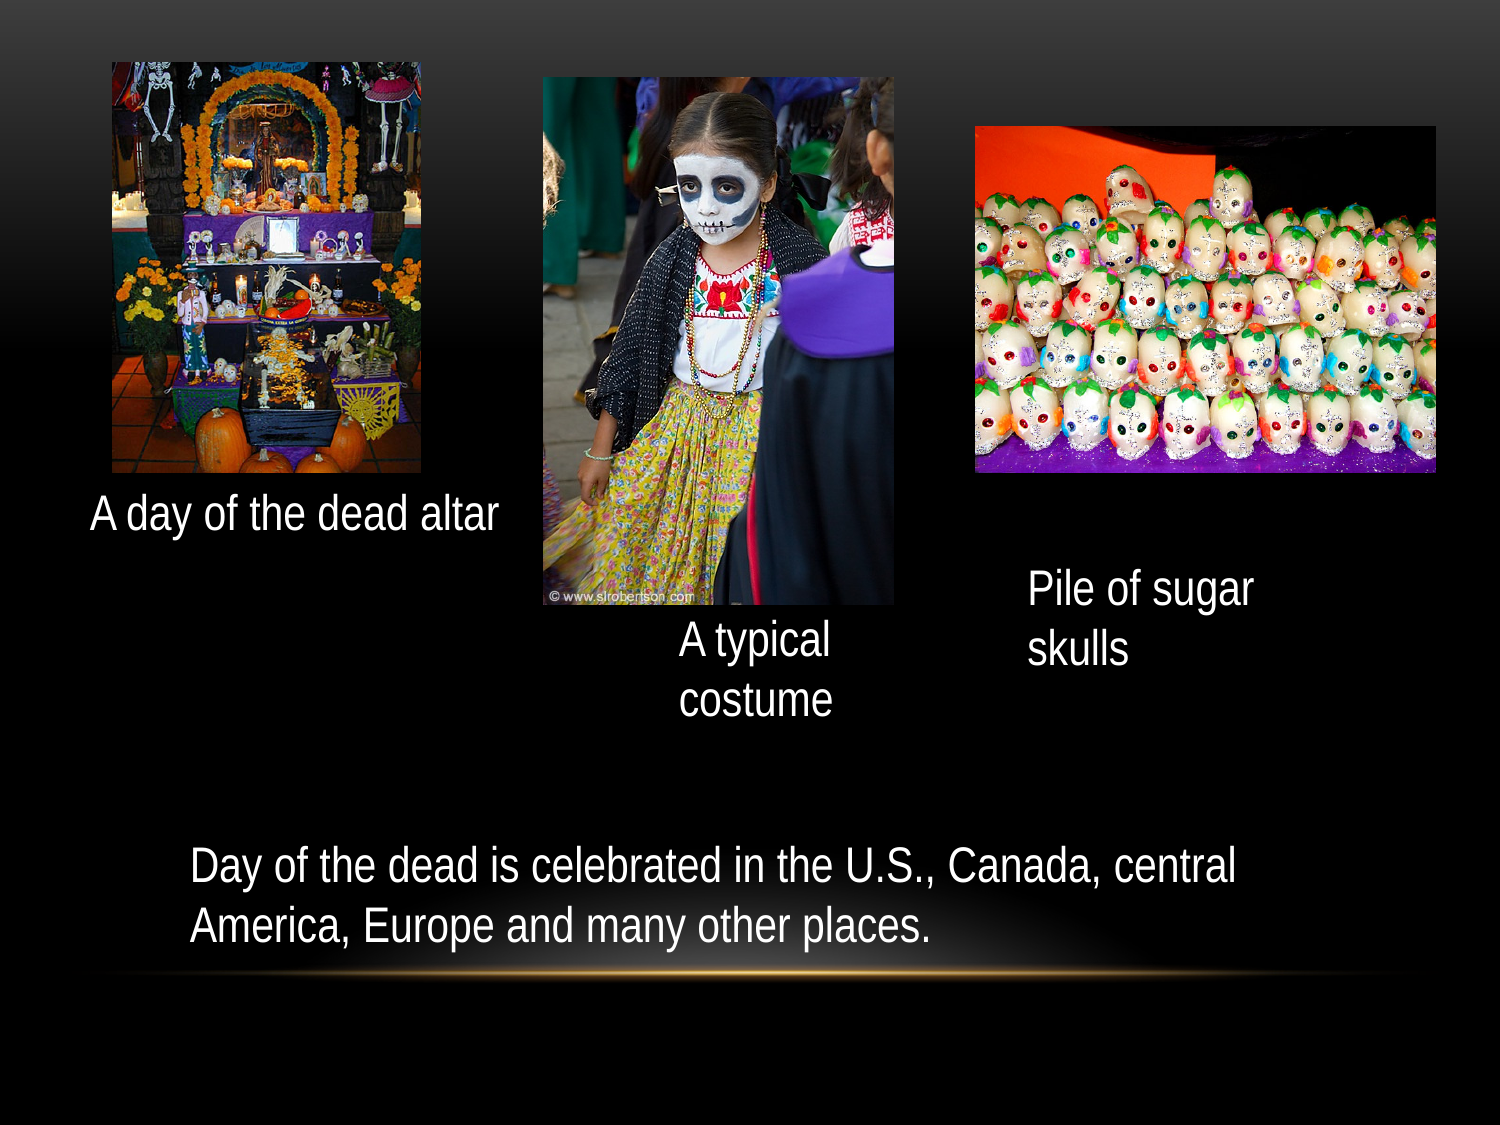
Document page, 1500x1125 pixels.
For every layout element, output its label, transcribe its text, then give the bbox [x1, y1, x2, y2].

text_box A typical costume [664, 615, 894, 734]
picture [0, 0, 1500, 1125]
text_box Day of the dead is celebrated in the U.S., Canada, central America, Europe and many other places. [174, 824, 1263, 960]
text_box A day of the dead altar [74, 472, 525, 548]
text_box Pile of sugar skulls [1012, 548, 1325, 684]
